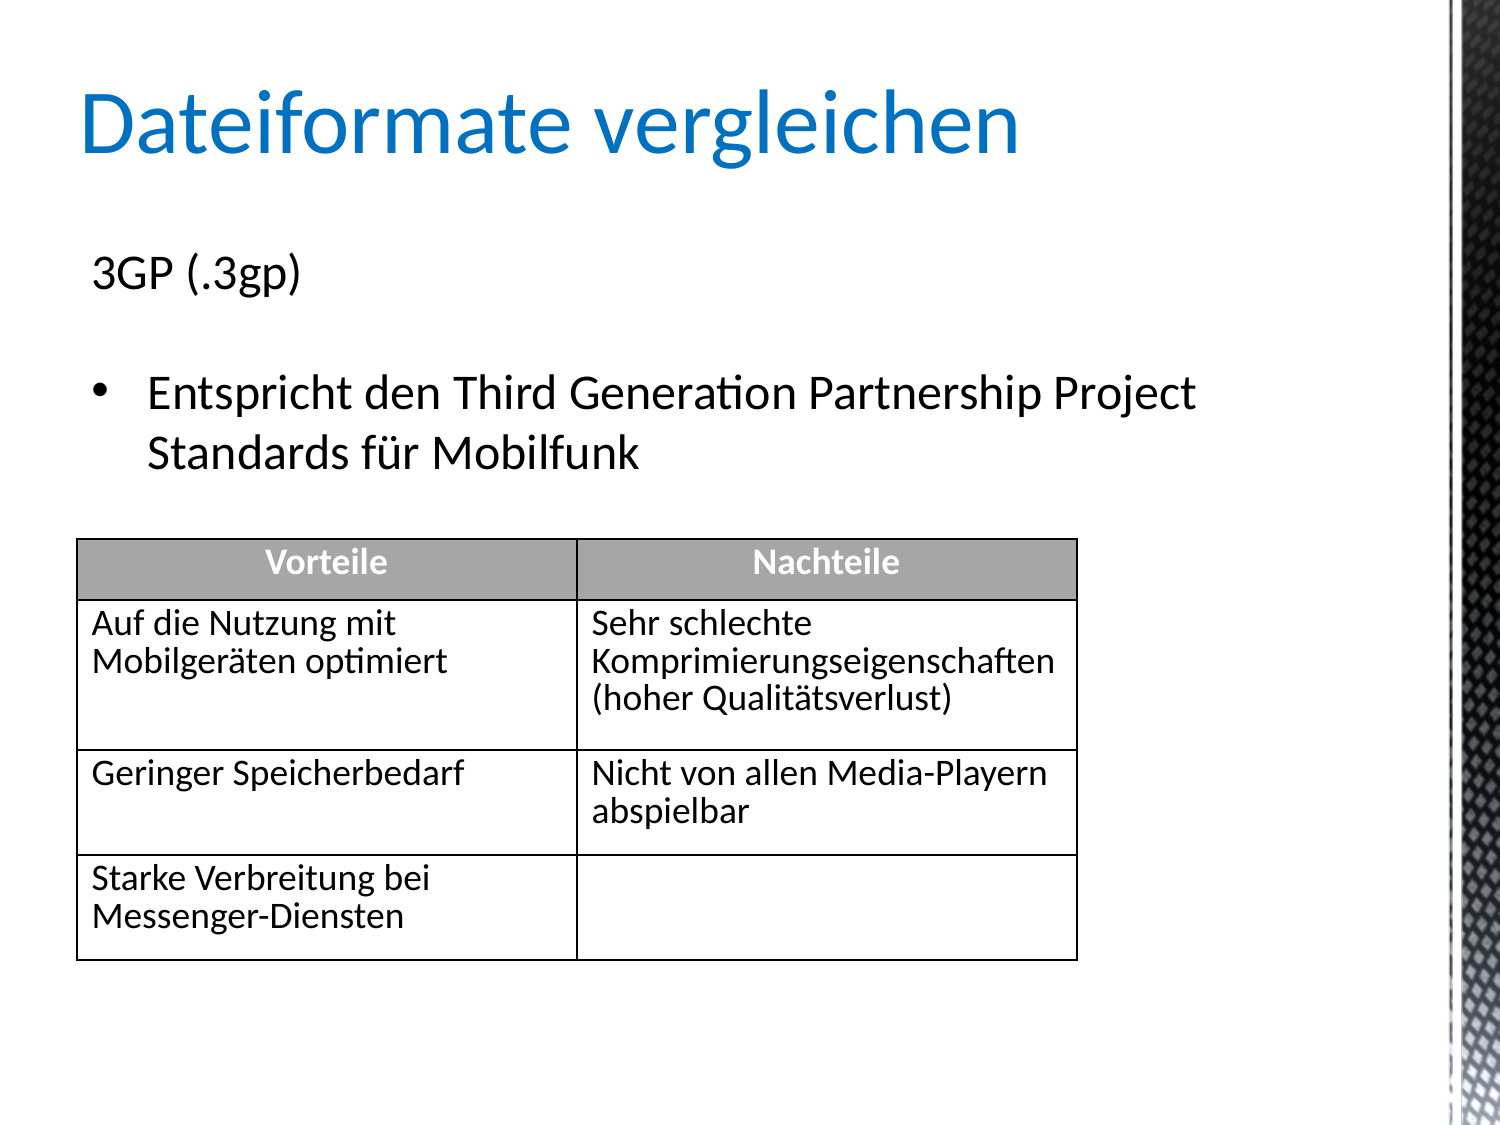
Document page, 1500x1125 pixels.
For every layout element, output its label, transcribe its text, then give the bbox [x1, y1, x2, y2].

text_box Dateiformate vergleichen [64, 54, 1412, 180]
table_cell Starke Verbreitung bei Messenger-Diensten [78, 856, 576, 959]
picture [1447, 0, 1500, 1125]
text_box 3GP (.3gp) Entspricht den Third Generation Partnership Project Standards für Mobilfunk [76, 231, 1376, 487]
table_cell Geringer Speicherbedarf [78, 751, 576, 854]
table_cell Sehr schlechte Komprimierungseigenschaften (hoher Qualitätsverlust) [578, 601, 1076, 749]
table_cell [578, 856, 1076, 959]
table_cell Auf die Nutzung mit Mobilgeräten optimiert [78, 601, 576, 749]
table_header Nachteile [578, 540, 1076, 599]
table_cell Nicht von allen Media-Playern abspielbar [578, 751, 1076, 854]
table_header Vorteile [78, 540, 576, 599]
